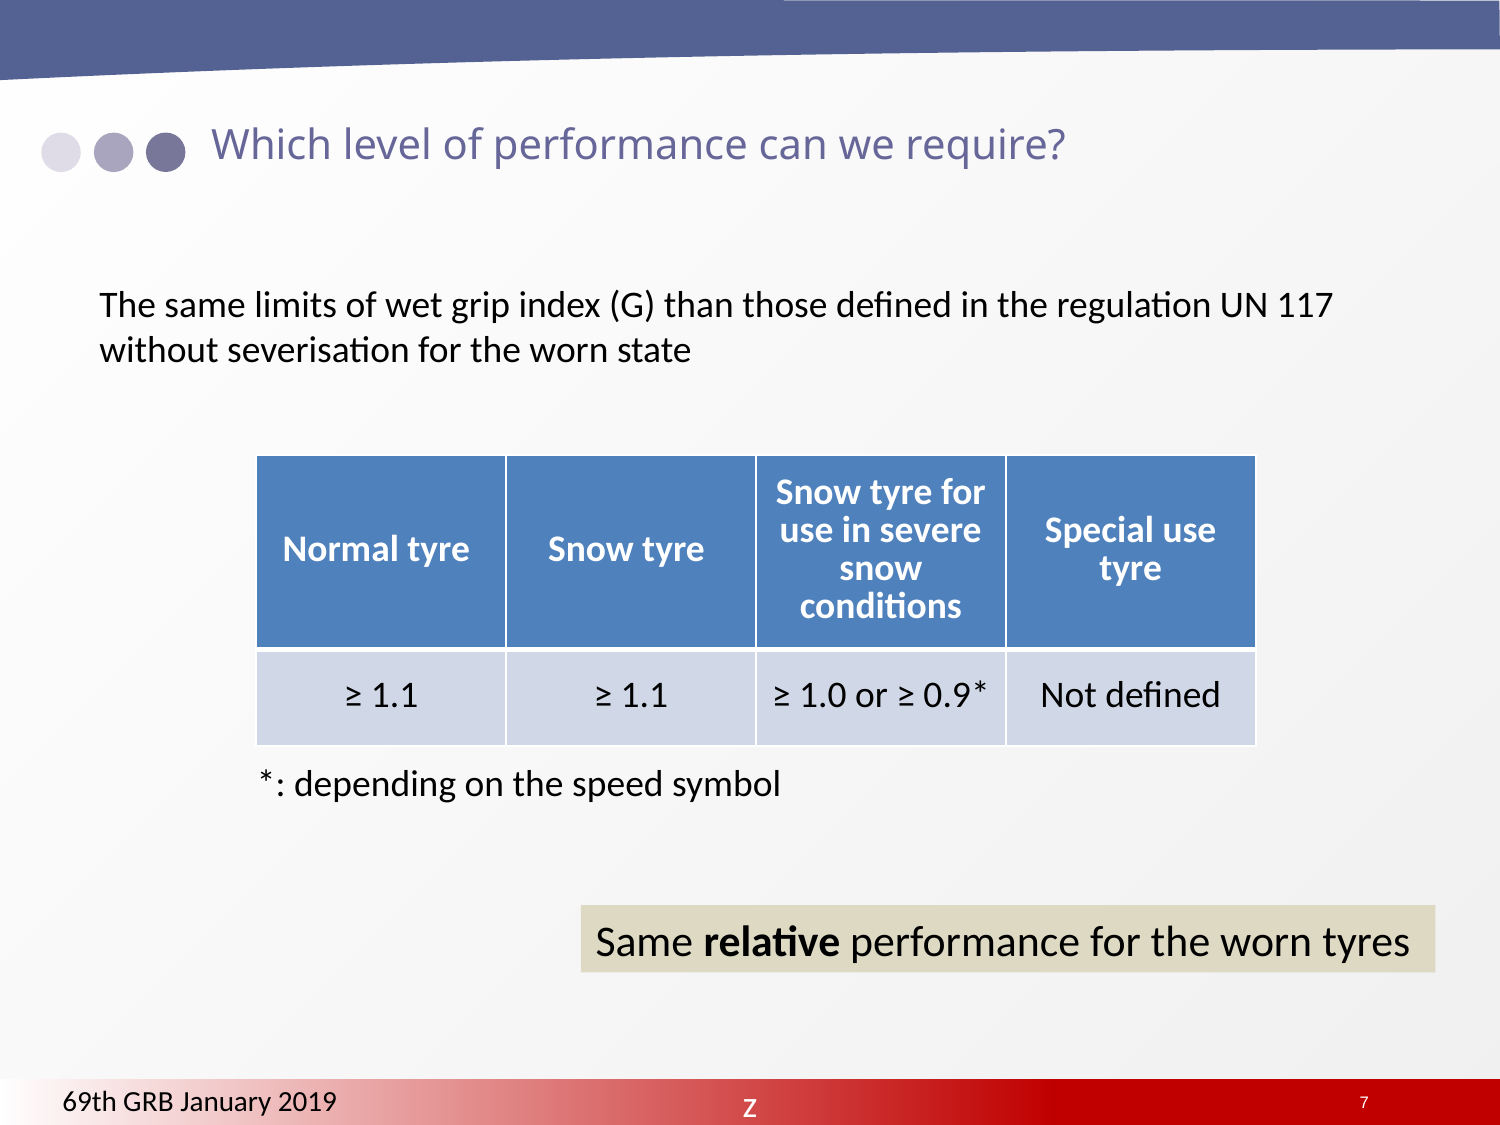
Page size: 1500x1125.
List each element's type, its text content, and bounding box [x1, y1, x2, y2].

text_box Same relative performance for the worn tyres [580, 905, 1436, 973]
table_cell ≥ 1.1 [257, 652, 505, 745]
text_box 69th GRB January 2019 [47, 1074, 359, 1125]
table_header Normal tyre [257, 456, 505, 647]
table_header Snow tyre for use in severe snow conditions [757, 456, 1005, 647]
table_cell ≥ 1.0 or ≥ 0.9* [757, 652, 1005, 745]
table_cell Not defined [1007, 652, 1255, 745]
table_header Snow tyre [507, 456, 755, 647]
title Which level of performance can we require? [185, 90, 1446, 197]
text_box *: depending on the speed symbol [242, 751, 865, 812]
text_box The same limits of wet grip index (G) than those defined in the regulation UN 117 without severisation for the worn state [84, 272, 1359, 378]
table_header Special use tyre [1007, 456, 1255, 647]
table_cell ≥ 1.1 [507, 652, 755, 745]
